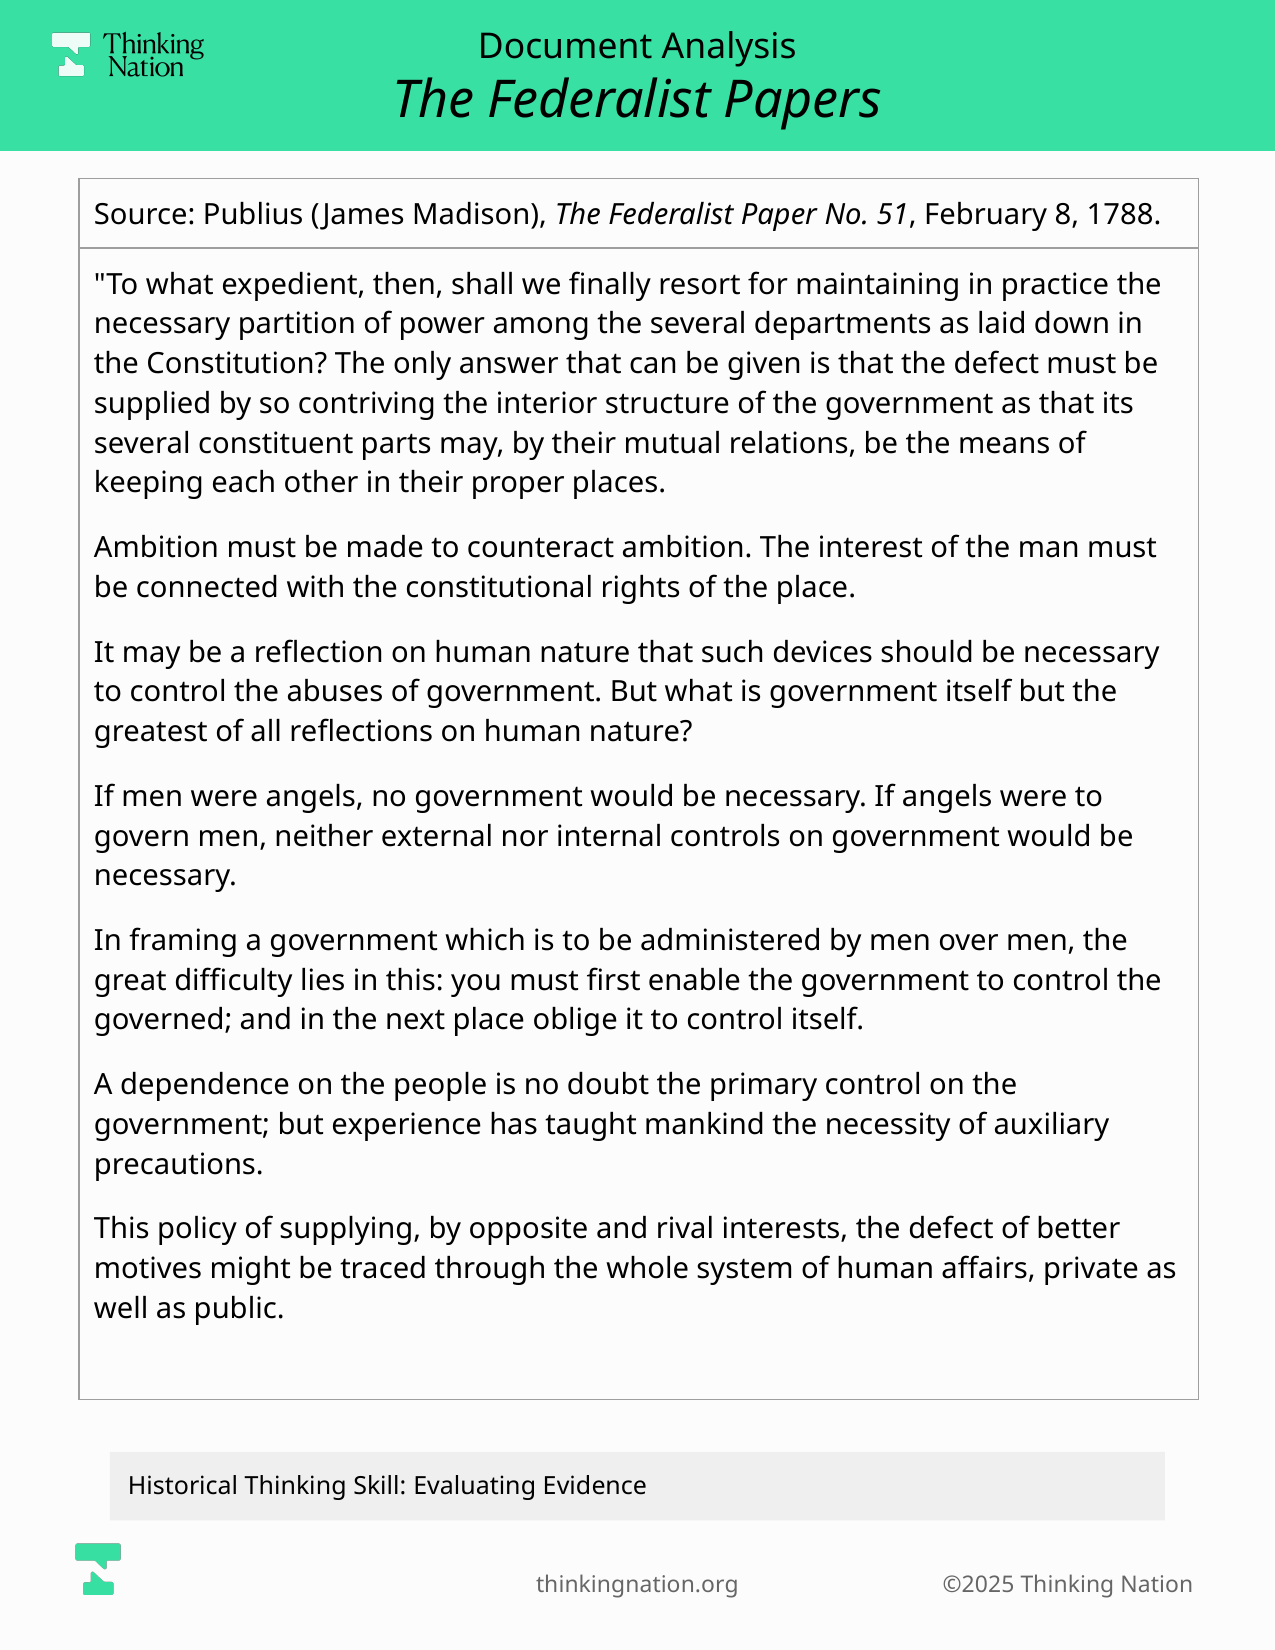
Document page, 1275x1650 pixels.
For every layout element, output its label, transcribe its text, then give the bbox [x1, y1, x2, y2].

text_box ©2025 Thinking Nation [907, 1553, 1210, 1605]
table_cell "To what expedient, then, shall we finally resort for maintaining in practice the necessary partition of power among the several departments as laid down in the Constitution? The only answer that can be given is that the defect must be supplied by so contriving the interior structure of the government as that its several constituent parts may, by their mutual relations, be the means of keeping each other in their proper places. Ambition must be made to counteract ambition. The interest of the man must be connected with the constitutional rights of the place. It may be a reflection on human nature that such devices should be necessary to control the abuses of government. But what is government itself but the greatest of all reflections on human nature? If men were angels, no government would be necessary. If angels were to govern men, neither external nor internal controls on government would be necessary. In framing a government which is to be administered by men over men, the great difficulty lies in this: you must first enable the government to control the governed; and in the next place oblige it to control itself. A dependence on the people is no doubt the primary control on the government; but experience has taught mankind the necessity of auxiliary precautions. This policy of supplying, by opposite and rival interests, the defect of better motives might be traced through the whole system of human affairs, private as well as public. [80, 249, 1198, 1399]
picture [35, 17, 210, 91]
table_header Source: Publius (James Madison), The Federalist Paper No. 51, February 8, 1788. [80, 179, 1198, 247]
picture [62, 1533, 134, 1605]
text_box Historical Thinking Skill: Evaluating Evidence [109, 1451, 1165, 1521]
text_box thinkingnation.org [486, 1553, 789, 1605]
text_box Document Analysis The Federalist Papers [0, 0, 1275, 151]
